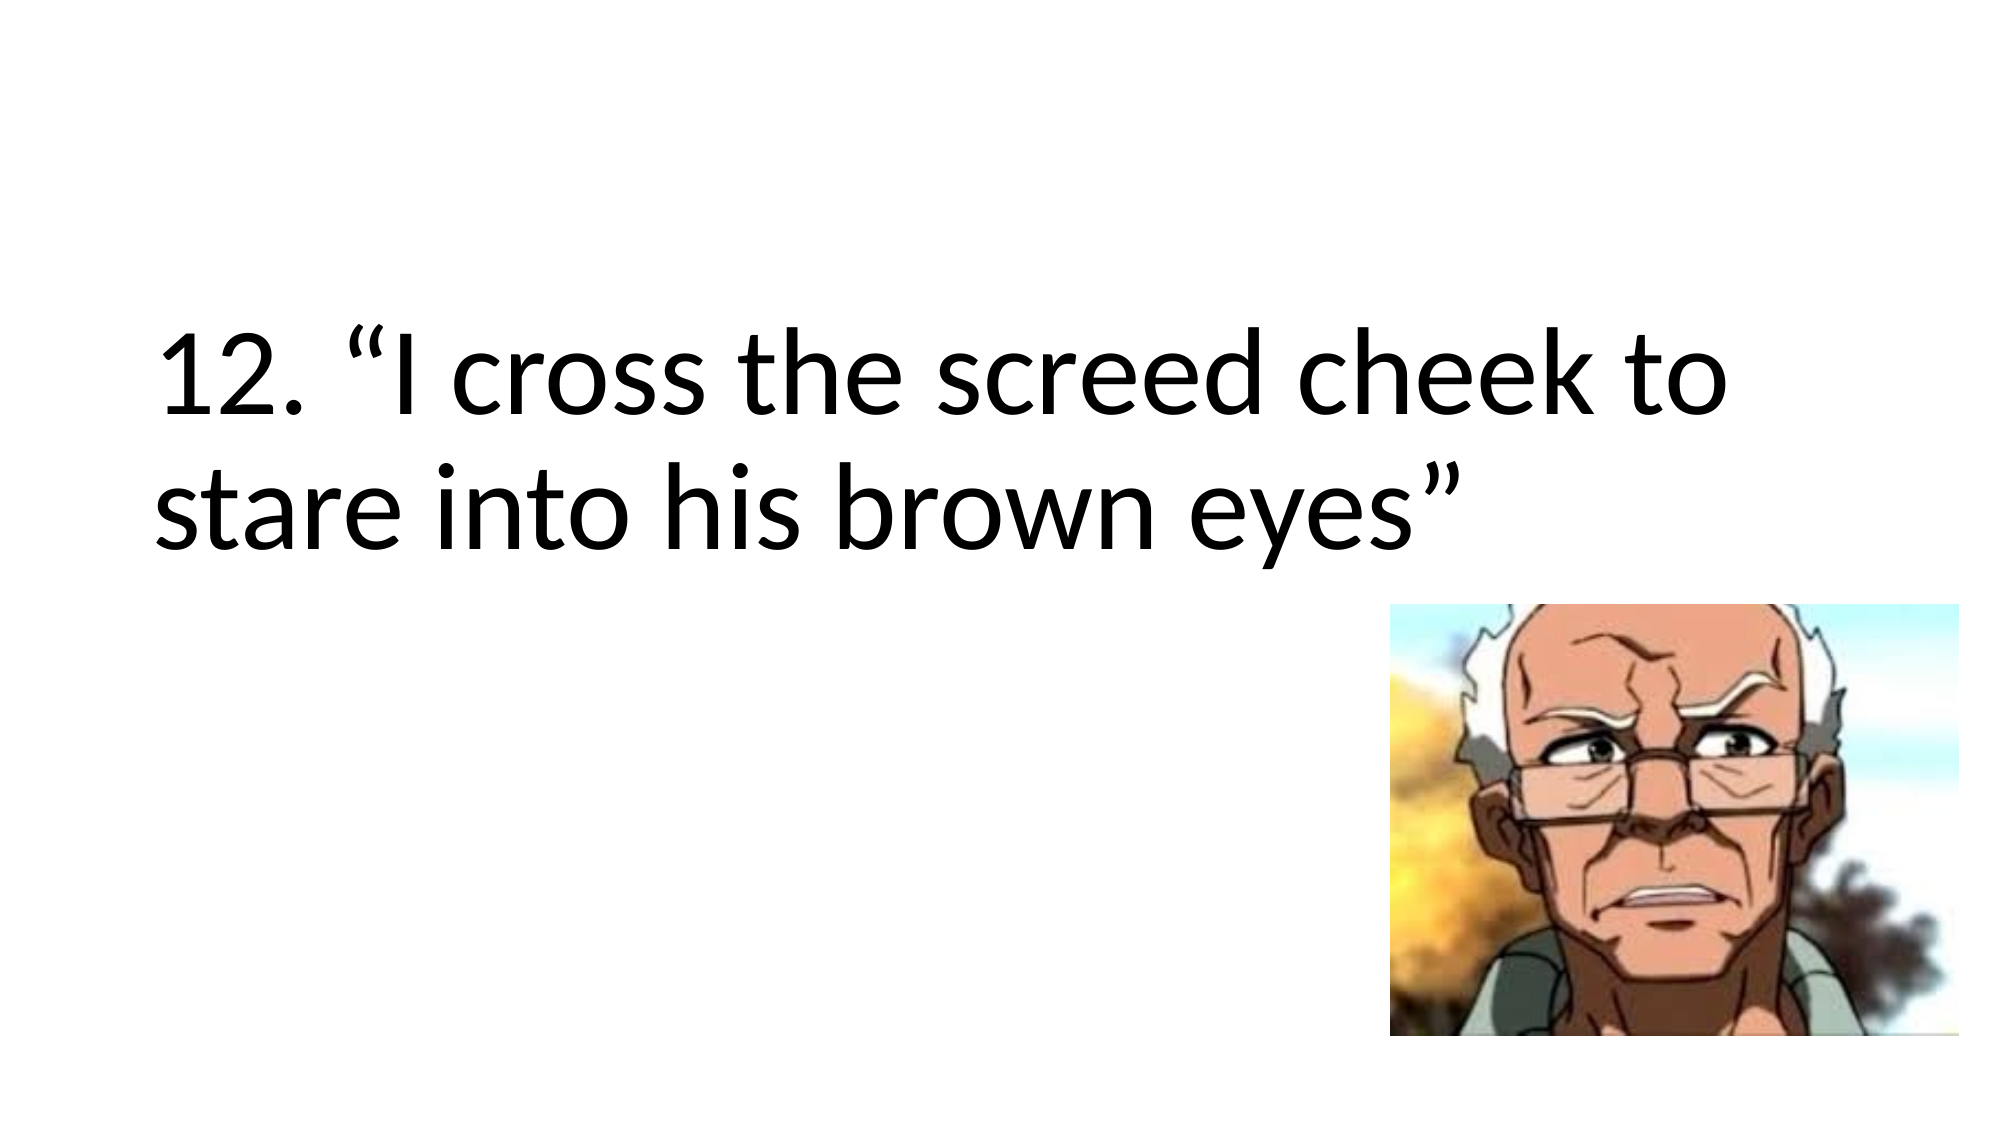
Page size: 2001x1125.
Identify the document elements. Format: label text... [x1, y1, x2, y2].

list 12. “I cross the screed cheek to stare into his brown eyes” [137, 299, 1863, 1014]
picture [1390, 603, 1959, 1036]
